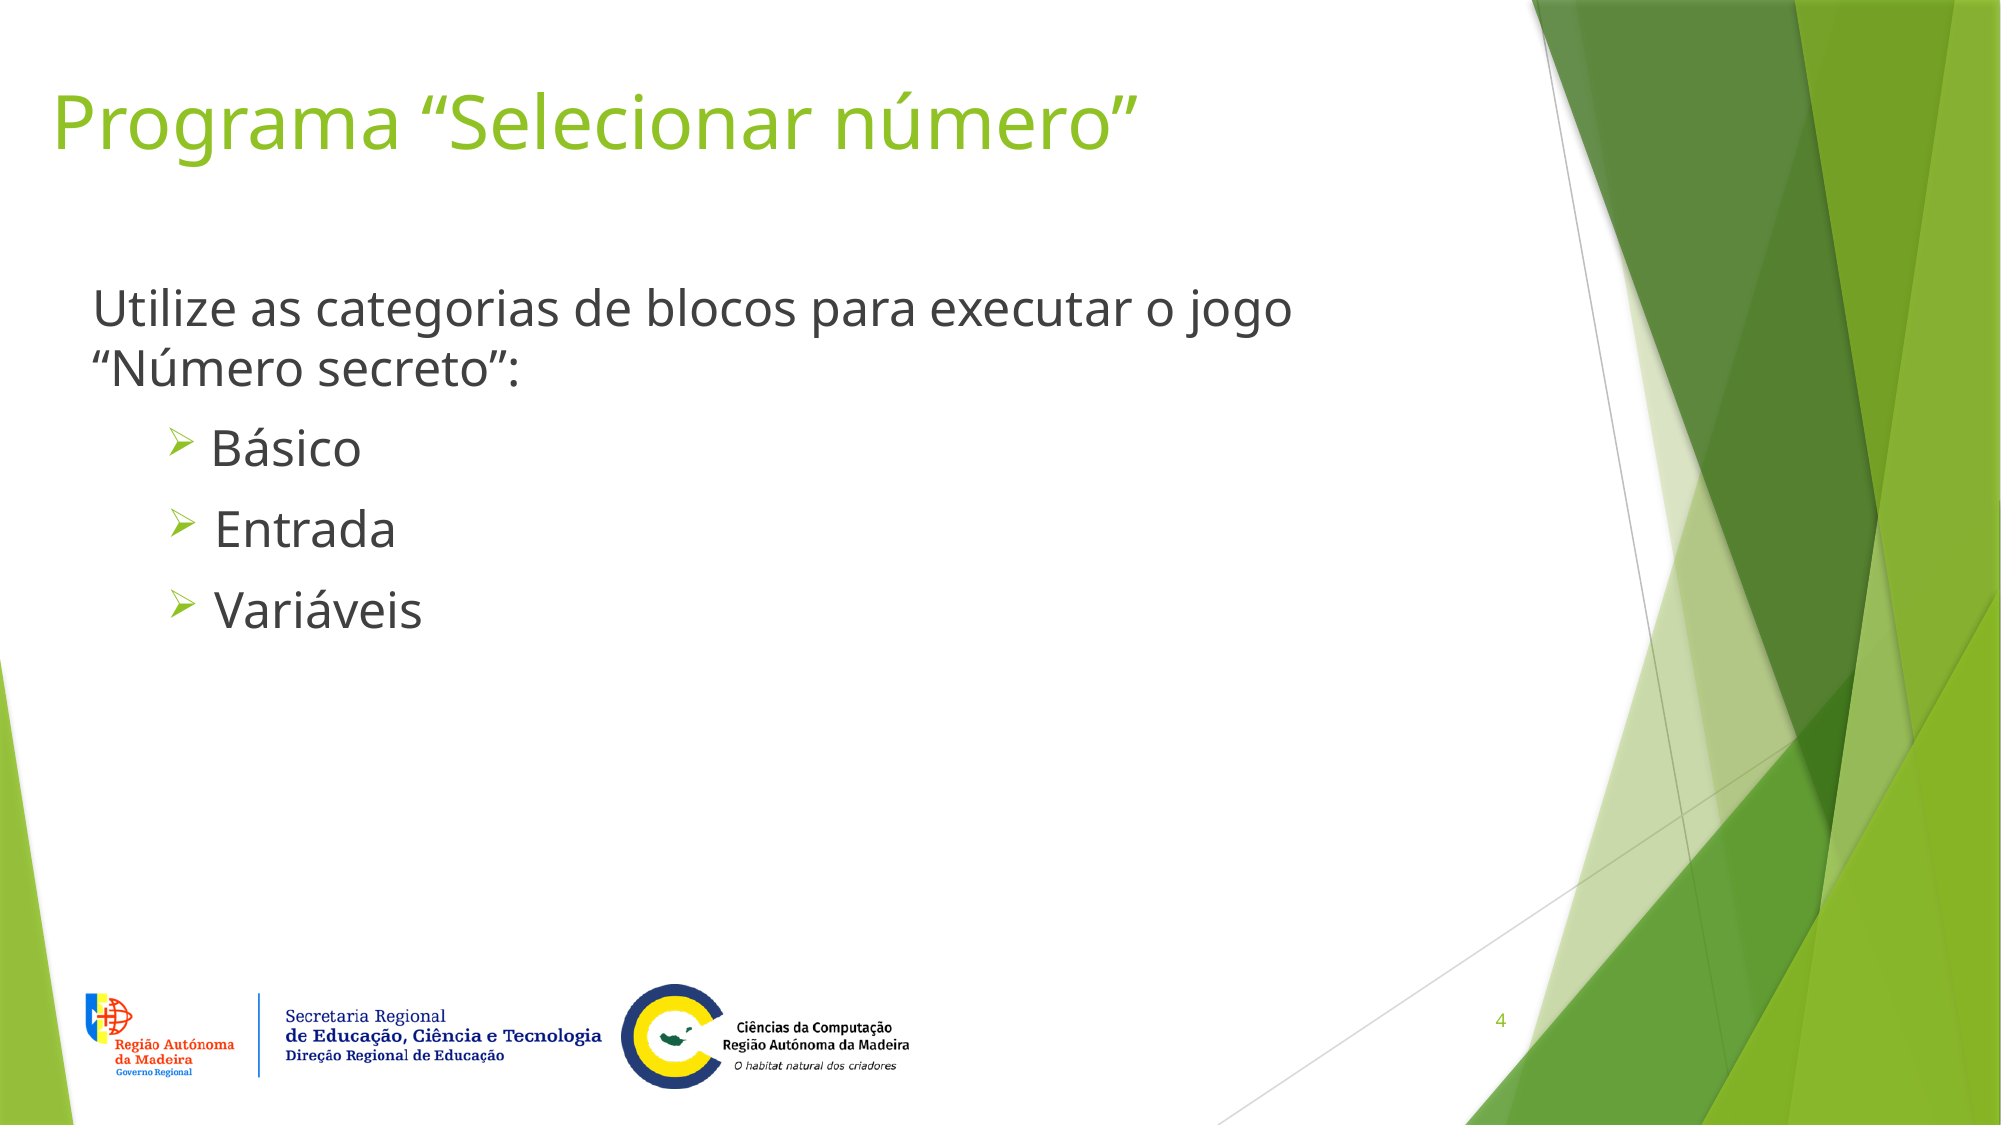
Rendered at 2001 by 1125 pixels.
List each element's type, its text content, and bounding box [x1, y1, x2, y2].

list Utilize as categorias de blocos para executar o jogo “Número secreto”: Básico Entrada Variáveis [77, 284, 1488, 906]
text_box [76, 983, 910, 1090]
title Programa “Selecionar número” [36, 66, 1587, 284]
slide_number 4 [1409, 991, 1522, 1051]
